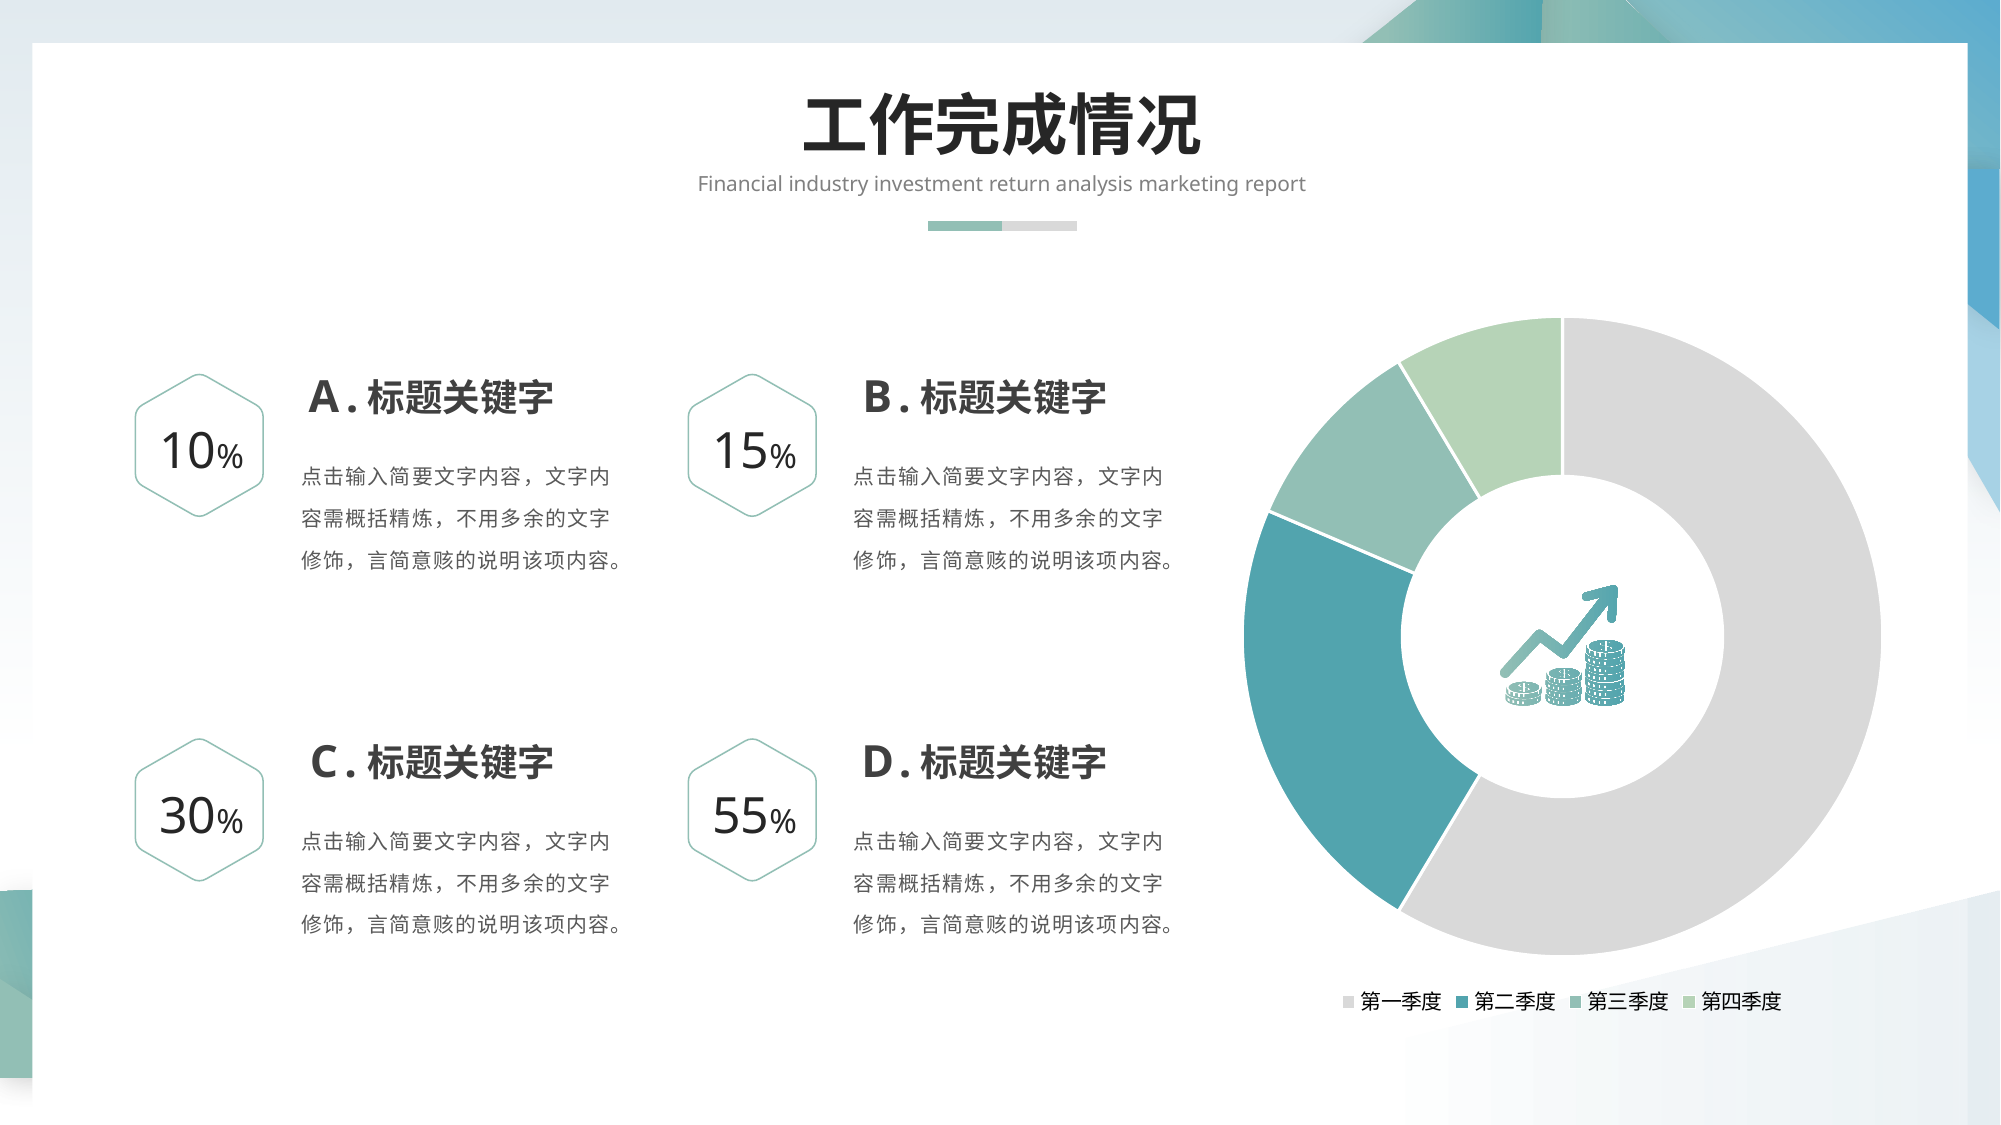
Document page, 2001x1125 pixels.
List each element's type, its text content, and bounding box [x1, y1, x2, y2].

text_box 标题关键字 [920, 738, 1163, 785]
text_box 标题关键字 [920, 374, 1163, 420]
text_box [544, 75, 1459, 205]
text_box 点击输入简要文字内容，文字内容需概括精炼，不用多余的文字修饰，言简意赅的说明该项内容。 [300, 811, 611, 937]
text_box 点击输入简要文字内容，文字内容需概括精炼，不用多余的文字修饰，言简意赅的说明该项内容。 [300, 447, 611, 573]
text_box [134, 737, 265, 882]
text_box 30% [159, 783, 245, 844]
text_box A. [300, 367, 367, 422]
text_box [134, 373, 265, 518]
text_box B. [853, 367, 920, 422]
text_box 55% [712, 783, 798, 844]
text_box 点击输入简要文字内容，文字内容需概括精炼，不用多余的文字修饰，言简意赅的说明该项内容。 [853, 811, 1164, 937]
text_box [687, 737, 818, 882]
text_box 标题关键字 [367, 374, 610, 420]
text_box 点击输入简要文字内容，文字内容需概括精炼，不用多余的文字修饰，言简意赅的说明该项内容。 [853, 447, 1164, 573]
text_box 标题关键字 [367, 738, 610, 785]
chart [1222, 301, 1903, 1023]
text_box 10% [159, 418, 245, 479]
text_box C. [300, 732, 367, 786]
text_box 15% [712, 418, 798, 479]
text_box D. [853, 732, 920, 786]
text_box [687, 373, 818, 518]
